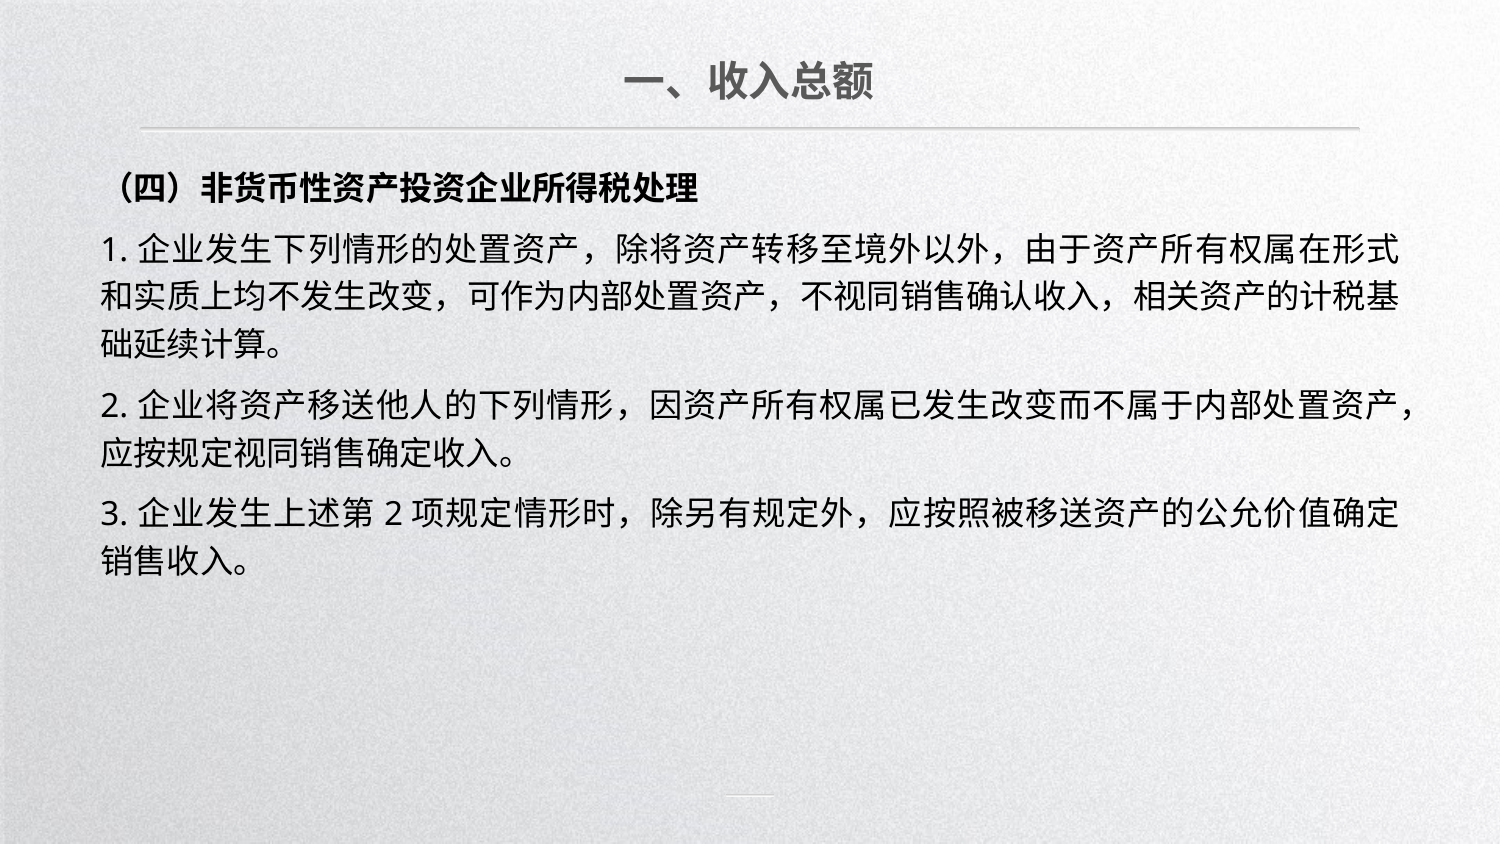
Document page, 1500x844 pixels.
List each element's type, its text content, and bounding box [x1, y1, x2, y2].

text_box （四）非货币性资产投资企业所得税处理 1.企业发生下列情形的处置资产，除将资产转移至境外以外，由于资产所有权属在形式和实质上均不发生改变，可作为内部处置资产，不视同销售确认收入，相关资产的计税基础延续计算。 2.企业将资产移送他人的下列情形，因资产所有权属已发生改变而不属于内部处置资产，应按规定视同销售确定收入。 3.企业发生上述第2项规定情形时，除另有规定外，应按照被移送资产的公允价值确定销售收入。 [100, 159, 1400, 581]
picture [0, 0, 1500, 844]
text_box 一、收入总额 [459, 49, 1038, 111]
